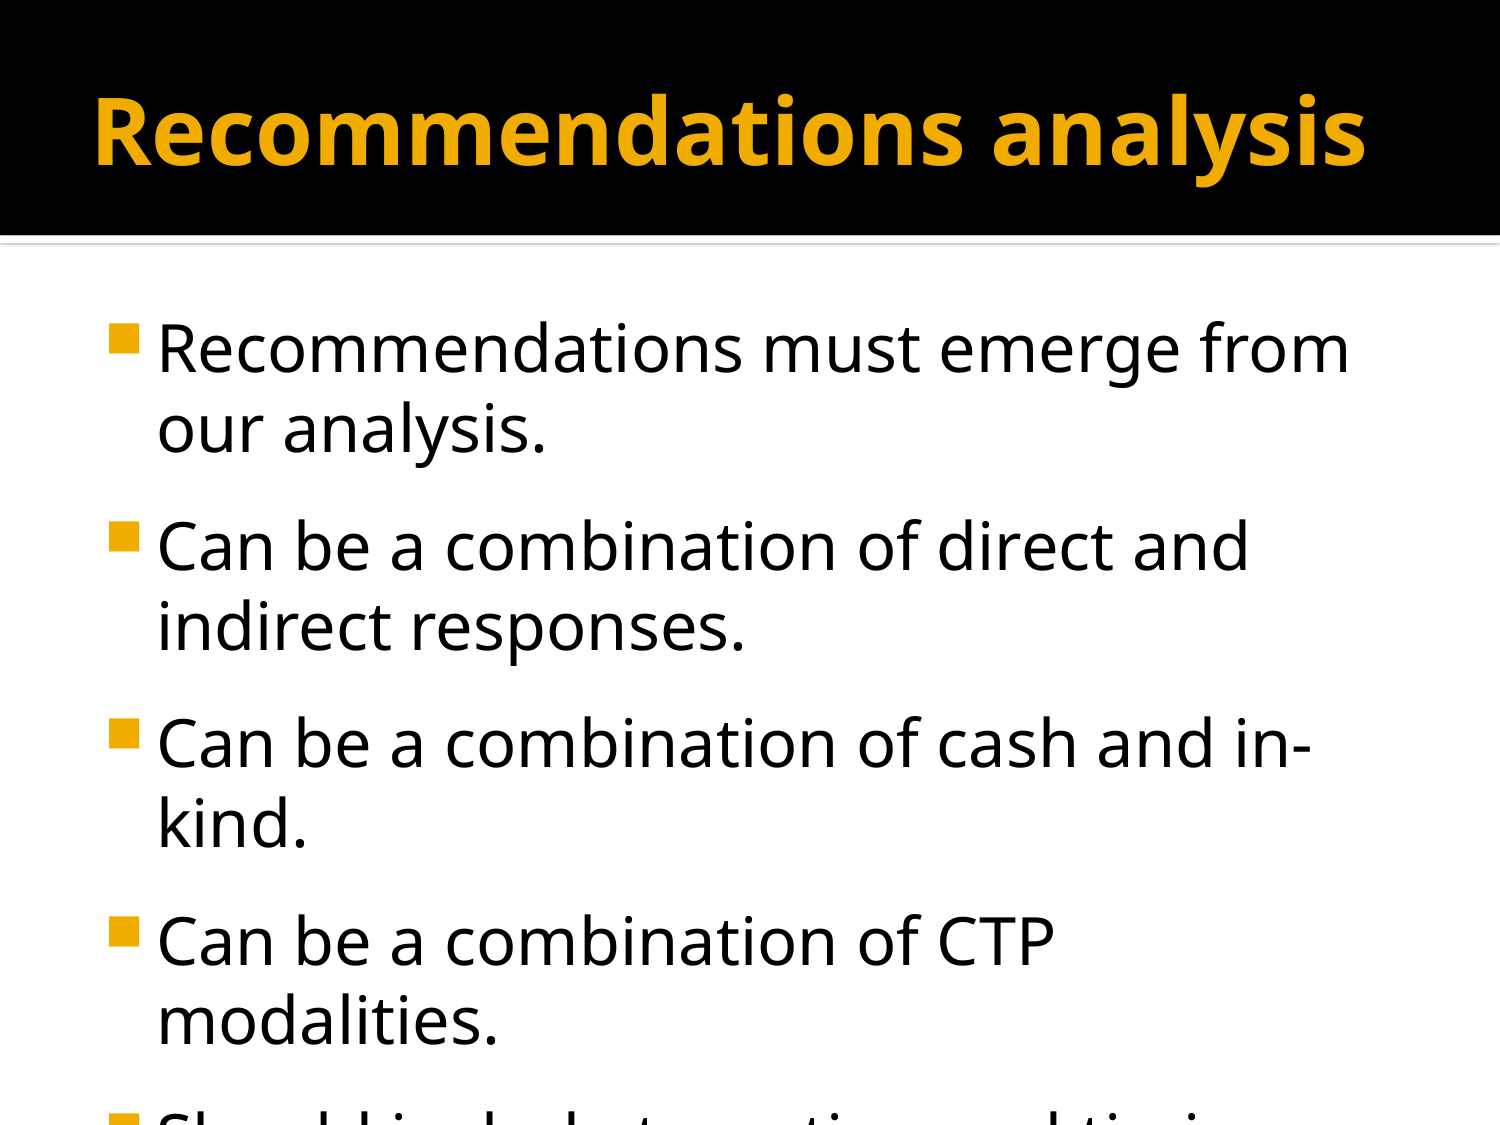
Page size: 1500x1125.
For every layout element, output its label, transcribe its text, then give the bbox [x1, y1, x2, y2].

title Recommendations analysis [75, 25, 1425, 231]
list Recommendations must emerge from our analysis. Can be a combination of direct and indirect responses. Can be a combination of cash and in-kind. Can be a combination of CTP modalities. Should include targeting and timing. [75, 291, 1425, 1050]
